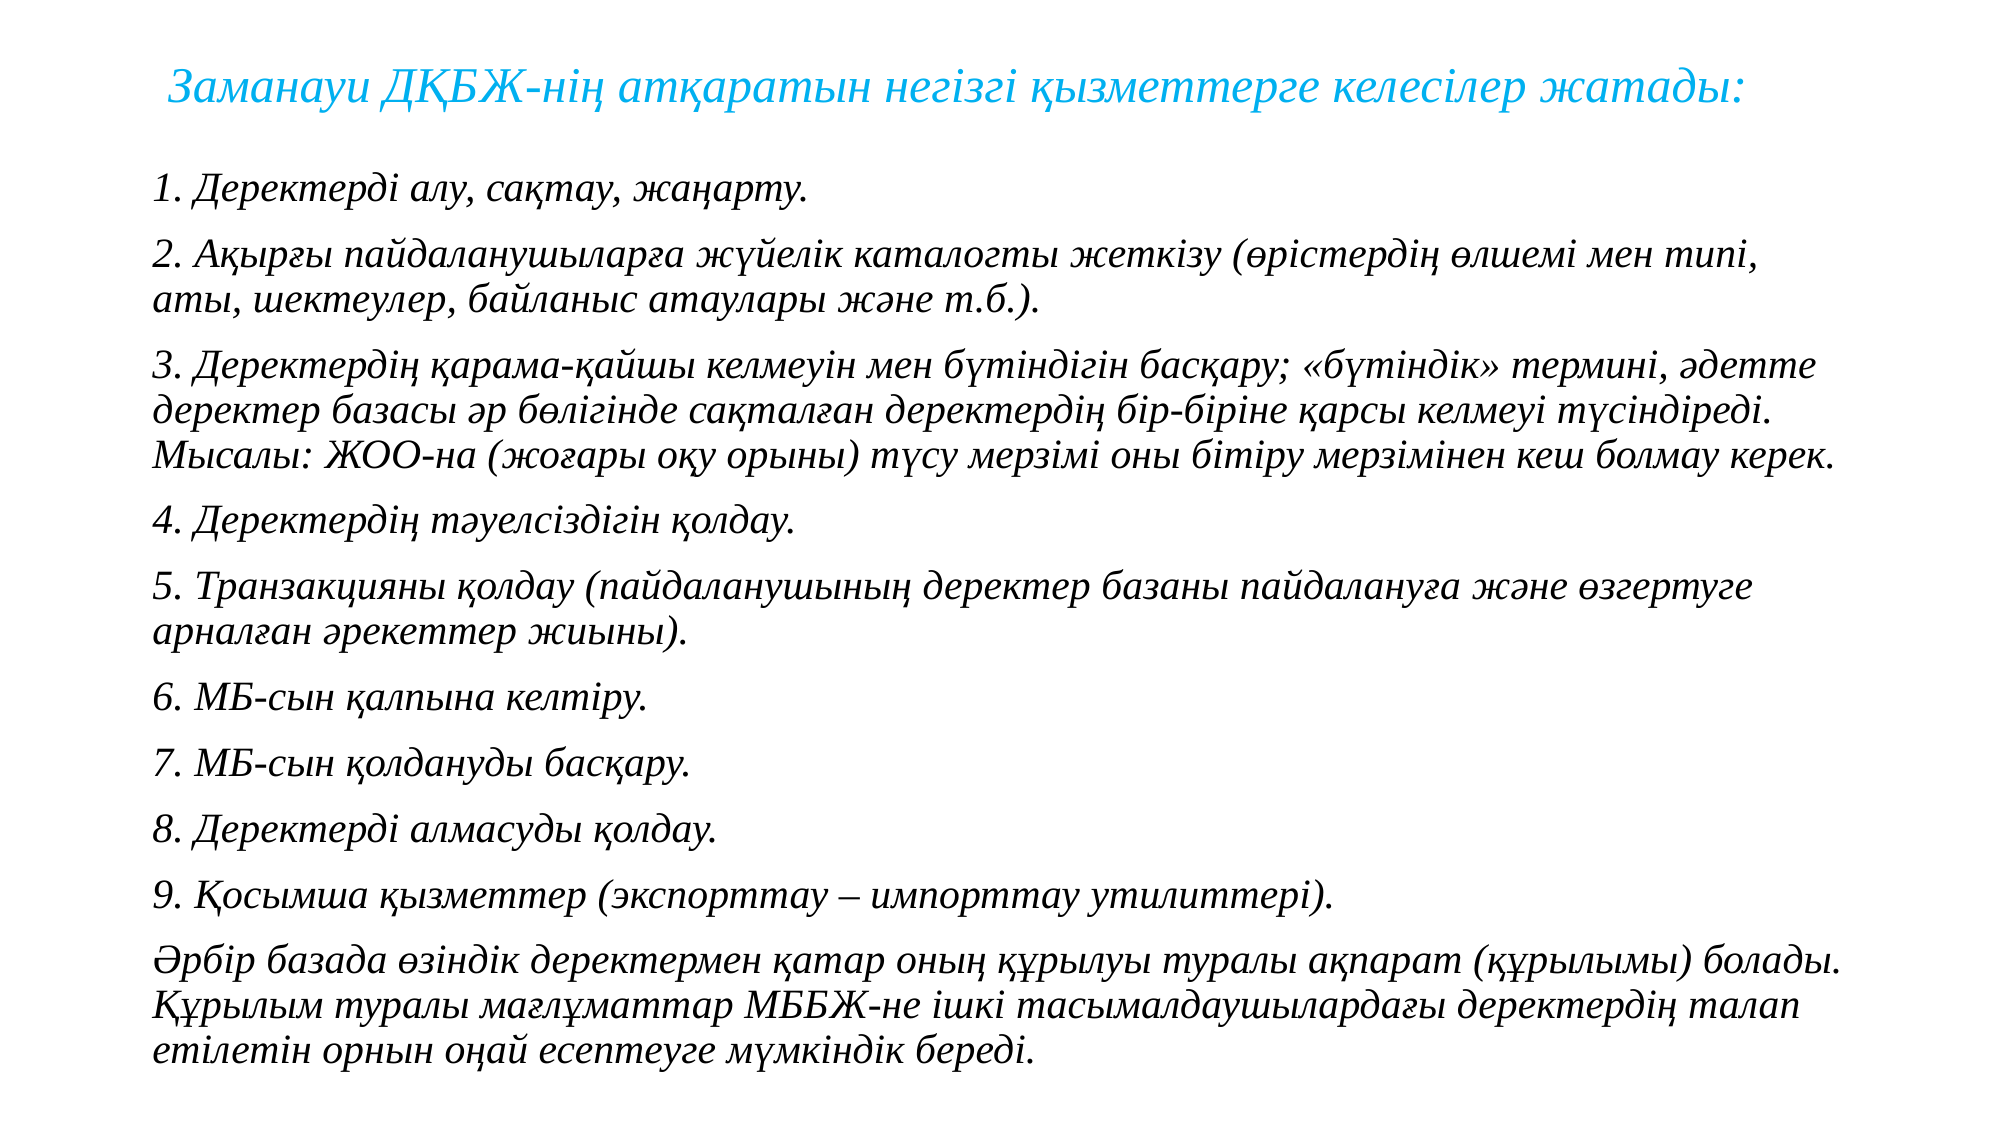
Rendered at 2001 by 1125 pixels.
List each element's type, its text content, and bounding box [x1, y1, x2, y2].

title Заманауи ДҚБЖ-нің атқаратын негізгі қызметтерге келесілер жатады: [153, 31, 1879, 141]
list 1. Деректерді алу, сақтау, жаңарту. 2. Ақырғы пайдаланушыларға жүйелік каталогты жеткізу (өрістердің өлшемі мен типі, аты, шектеулер, байланыс атаулары және т.б.). 3. Деректердің қарама-қайшы келмеуін мен бүтіндігін басқару; «бүтіндік» термині, әдетте деректер базасы әр бөлігінде сақталған деректердің бір-біріне қарсы келмеуі түсіндіреді. Мысалы: ЖОО-на (жоғары оқу орыны) түсу мерзімі оны бітіру мерзімінен кеш болмау керек. 4. Деректердің тәуелсіздігін қолдау. 5. Транзакцияны қолдау (пайдаланушының деректер базаны пайдалануға және өзгертуге арналған әрекеттер жиыны). 6. МБ-сын қалпына келтіру. 7. МБ-сын қолдануды басқару. 8. Деректерді алмасуды қолдау. 9. Қосымша қызметтер (экспорттау – импорттау утилиттері). Әрбір базада өзіндік деректермен қатар оның құрылуы туралы ақпарат (құрылымы) болады. Құрылым туралы мағлұматтар МББЖ-не ішкі тасымалдаушылардағы деректердің талап етілетін орнын оңай есептеуге мүмкіндік береді. [137, 157, 1863, 872]
